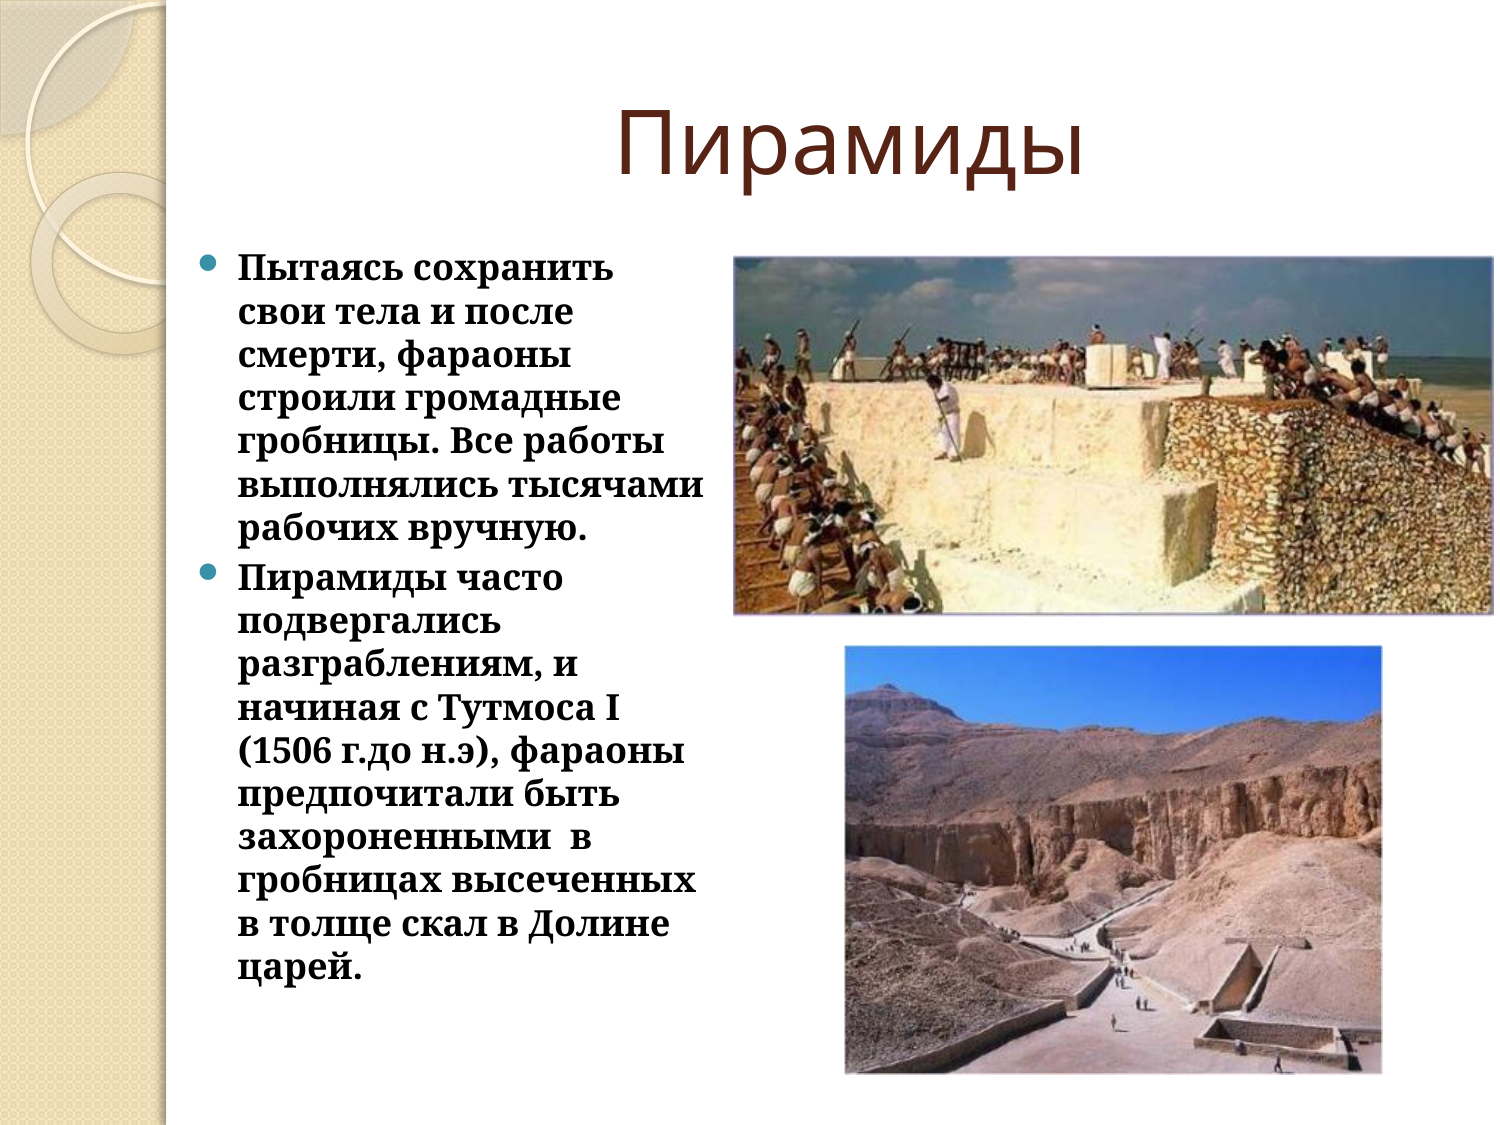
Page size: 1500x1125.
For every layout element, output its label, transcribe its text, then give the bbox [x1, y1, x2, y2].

title Пирамиды [235, 45, 1466, 233]
picture [733, 255, 1494, 617]
list Пытаясь сохранить свои тела и после смерти, фараоны строили громадные гробницы. Все работы выполнялись тысячами рабочих вручную. Пирамиды часто подвергались разграблениям, и начиная с Тутмоса I (1506 г.до н.э), фараоны предпочитали быть захороненными в гробницах высеченных в толще скал в Долине царей. [171, 237, 727, 1025]
picture [844, 644, 1383, 1076]
